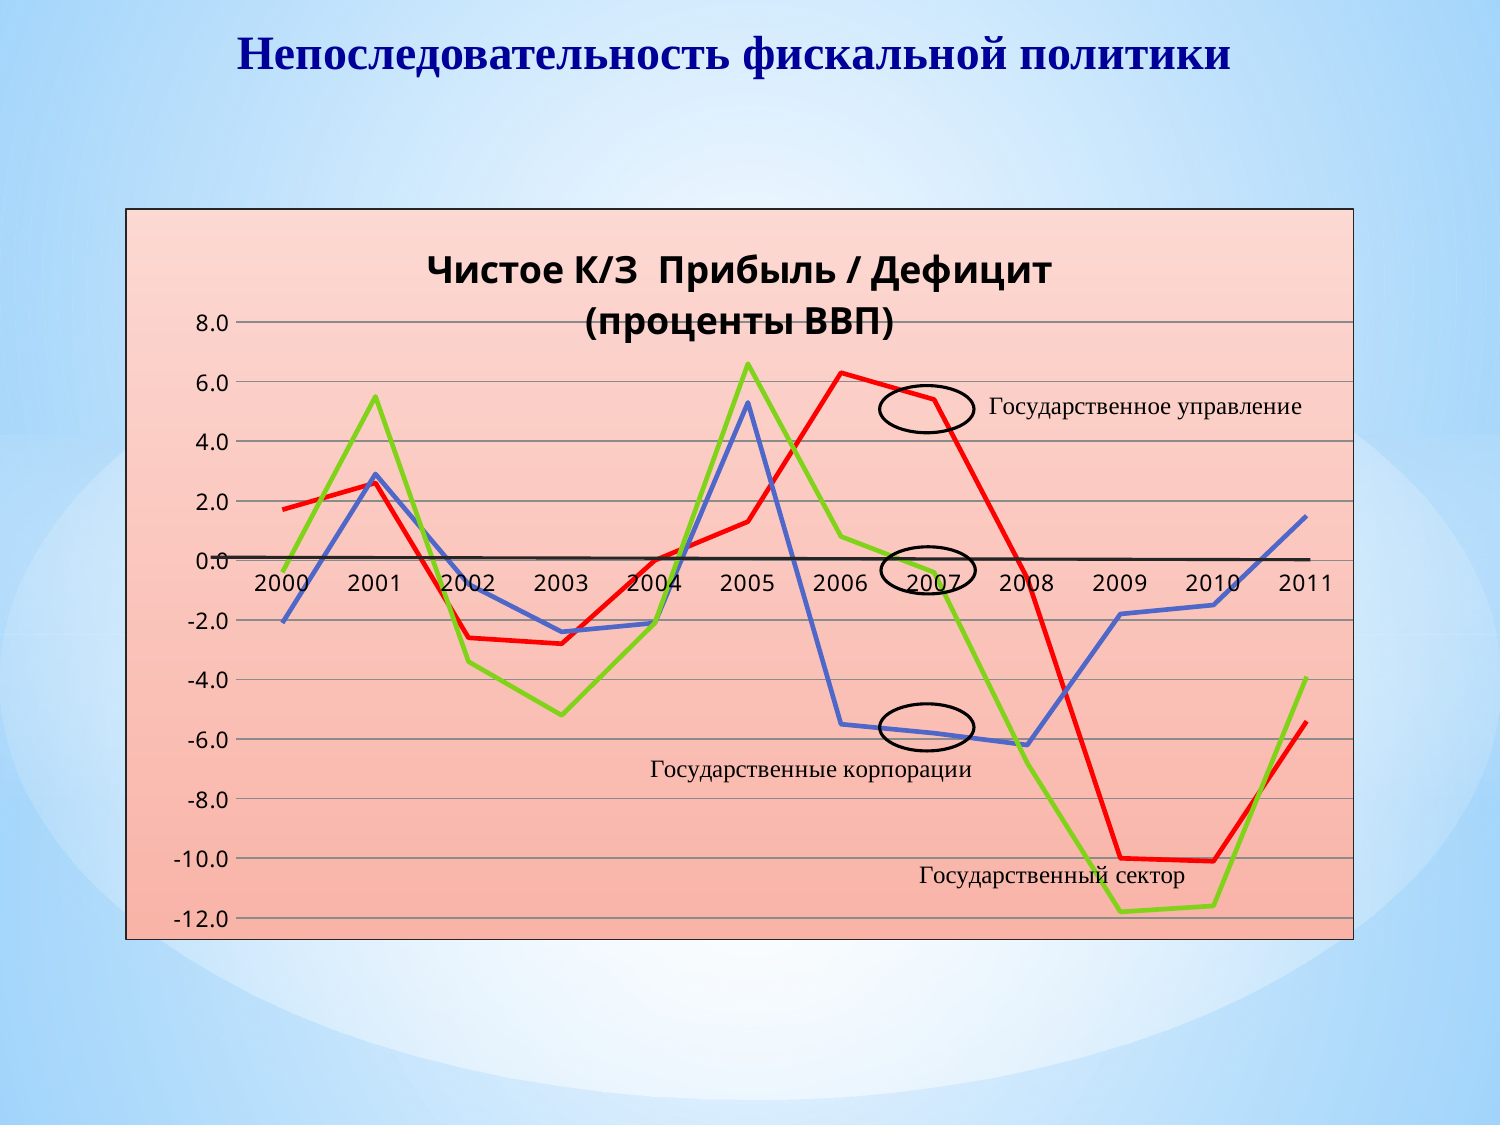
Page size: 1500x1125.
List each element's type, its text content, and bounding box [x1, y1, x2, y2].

text_box Непоследовательность фискальной политики [150, 14, 1321, 87]
chart [124, 207, 1355, 941]
